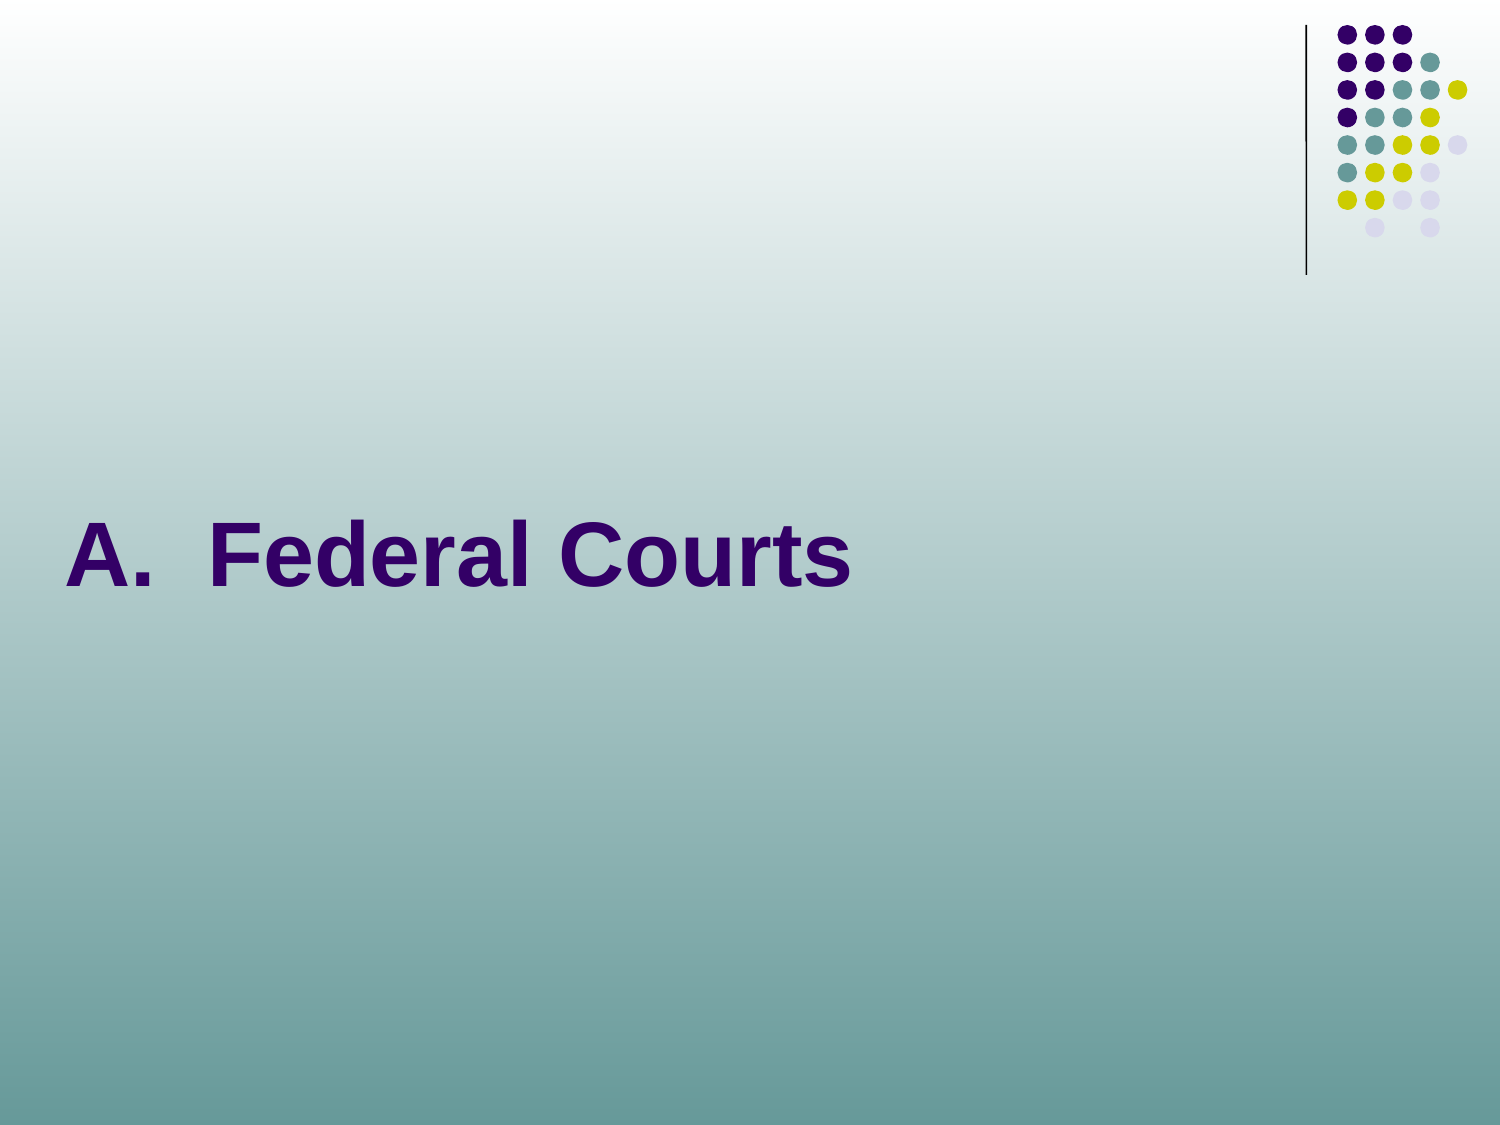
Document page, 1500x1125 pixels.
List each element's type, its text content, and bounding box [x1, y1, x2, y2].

text_box A. Federal Courts [50, 487, 1363, 613]
